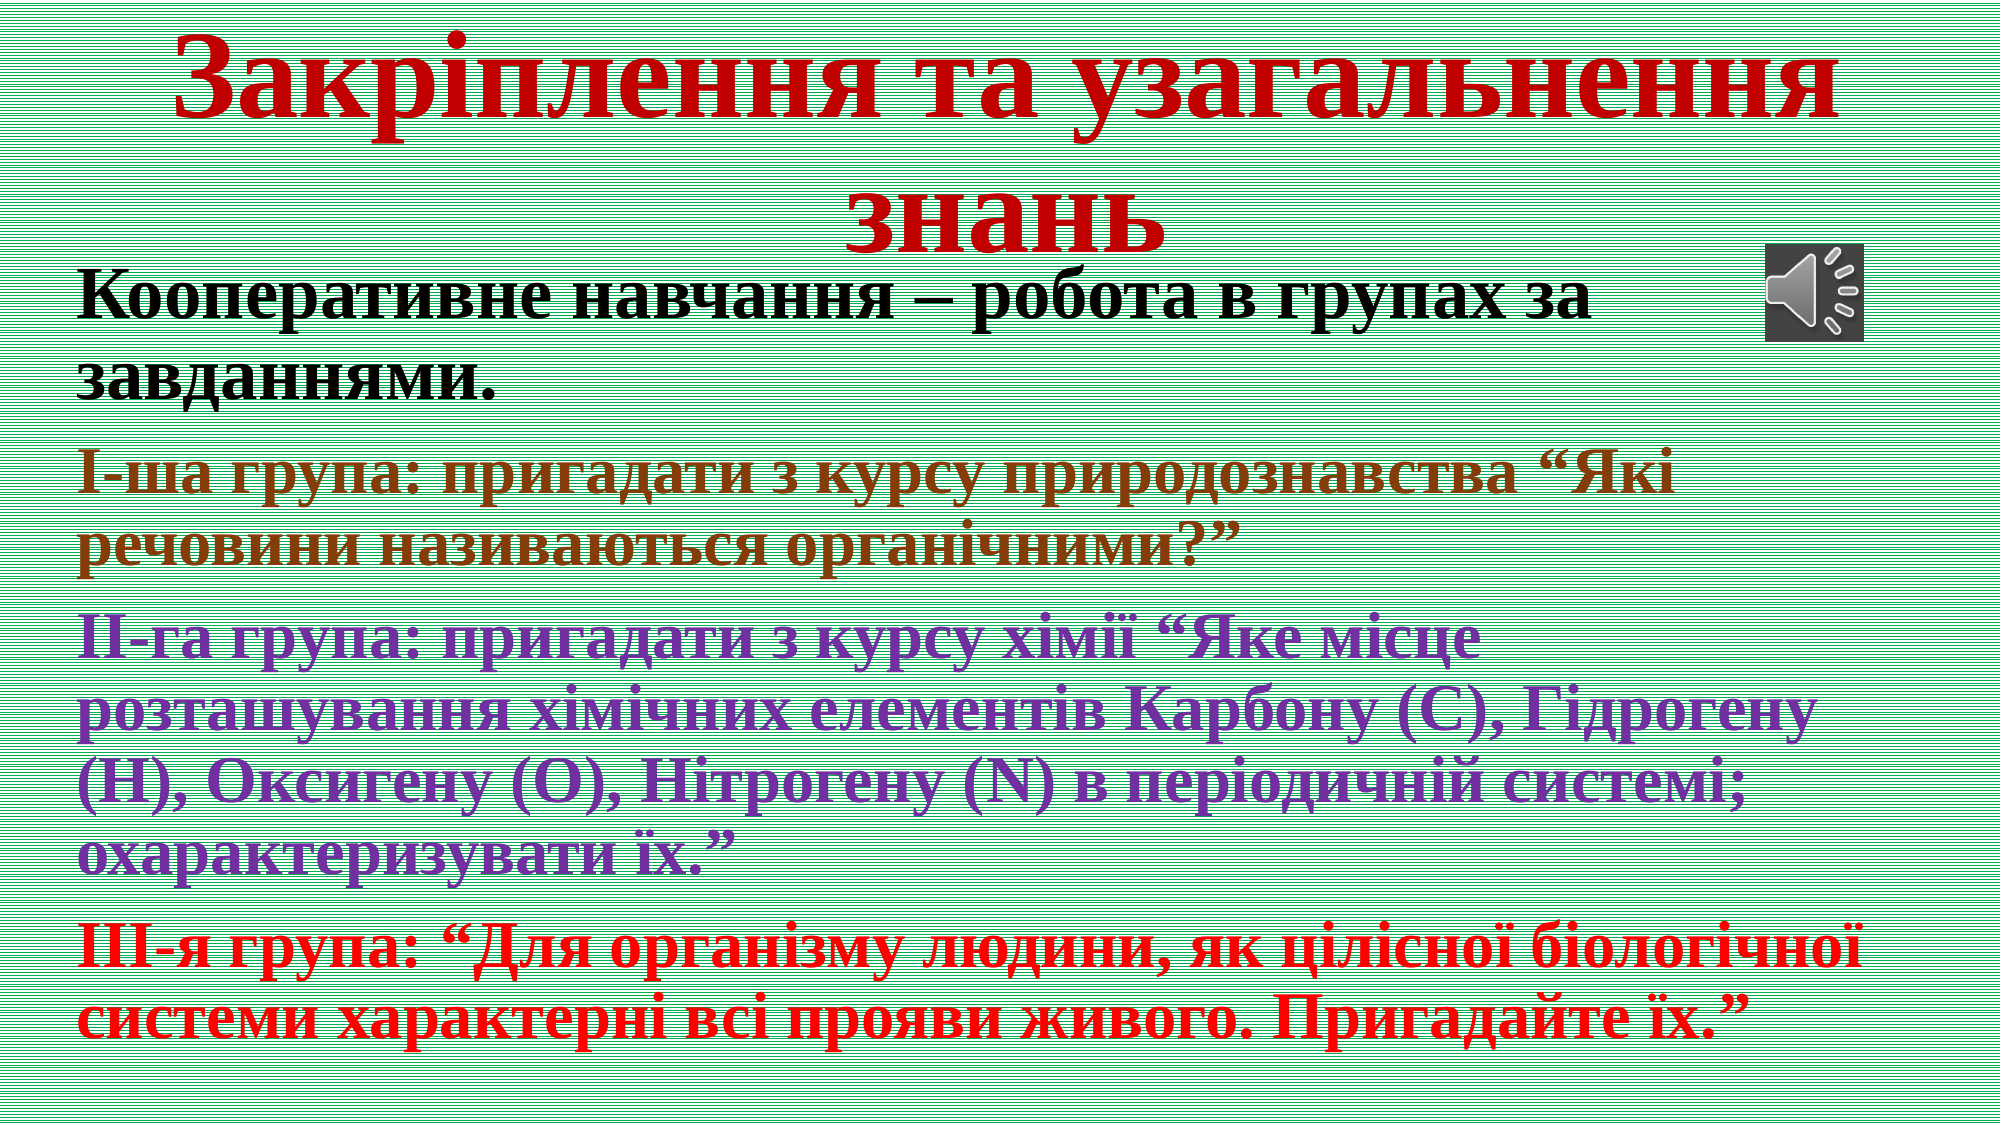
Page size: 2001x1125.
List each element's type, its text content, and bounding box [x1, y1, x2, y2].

title Закріплення та узагальнення знань [51, 35, 1963, 254]
list Кооперативне навчання – робота в групах за завданнями. І-ша група: пригадати з курсу природознавства “Які речовини називаються органічними?” ІІ-га група: пригадати з курсу хімії “Яке місце розташування хімічних елементів Карбону (С), Гідрогену (Н), Оксигену (О), Нітрогену (N) в періодичній системі; охарактеризувати їх.” ІІІ-я група: “Для організму людини, як цілісної біологічної системи характерні всі прояви живого. Пригадайте їх.” [61, 245, 1922, 961]
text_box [1767, 239, 1868, 340]
picture [1765, 244, 1864, 343]
